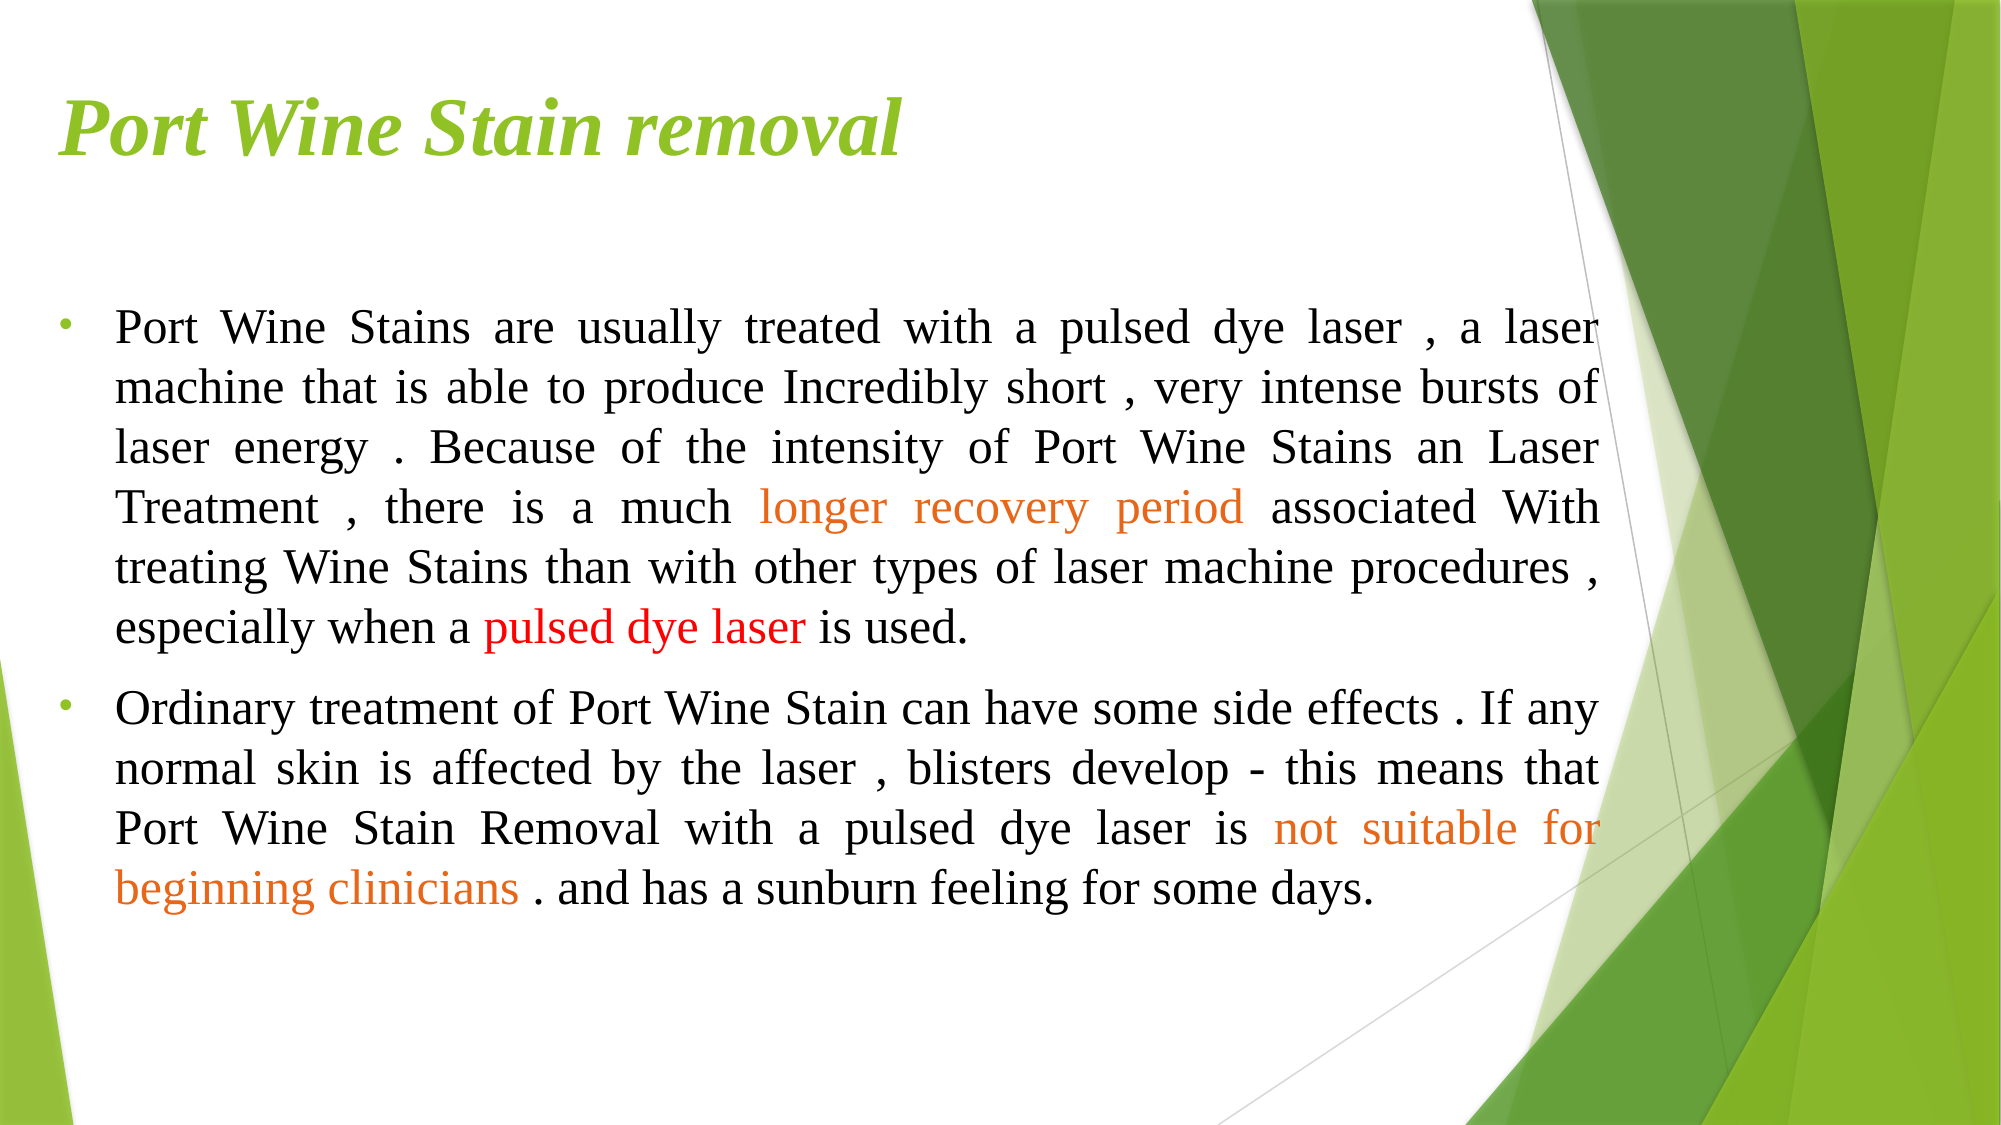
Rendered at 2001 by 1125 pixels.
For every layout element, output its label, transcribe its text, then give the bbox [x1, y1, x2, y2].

title Port Wine Stain removal [43, 38, 1454, 180]
list Port Wine Stains are usually treated with a pulsed dye laser , a laser machine that is able to produce Incredibly short , very intense bursts of laser energy . Because of the intensity of Port Wine Stains an Laser Treatment , there is a much longer recovery period associated With treating Wine Stains than with other types of laser machine procedures , especially when a pulsed dye laser is used. Ordinary treatment of Port Wine Stain can have some side effects . If any normal skin is affected by the laser , blisters develop - this means that Port Wine Stain Removal with a pulsed dye laser is not suitable for beginning clinicians . and has a sunburn feeling for some days. [43, 286, 1616, 1071]
